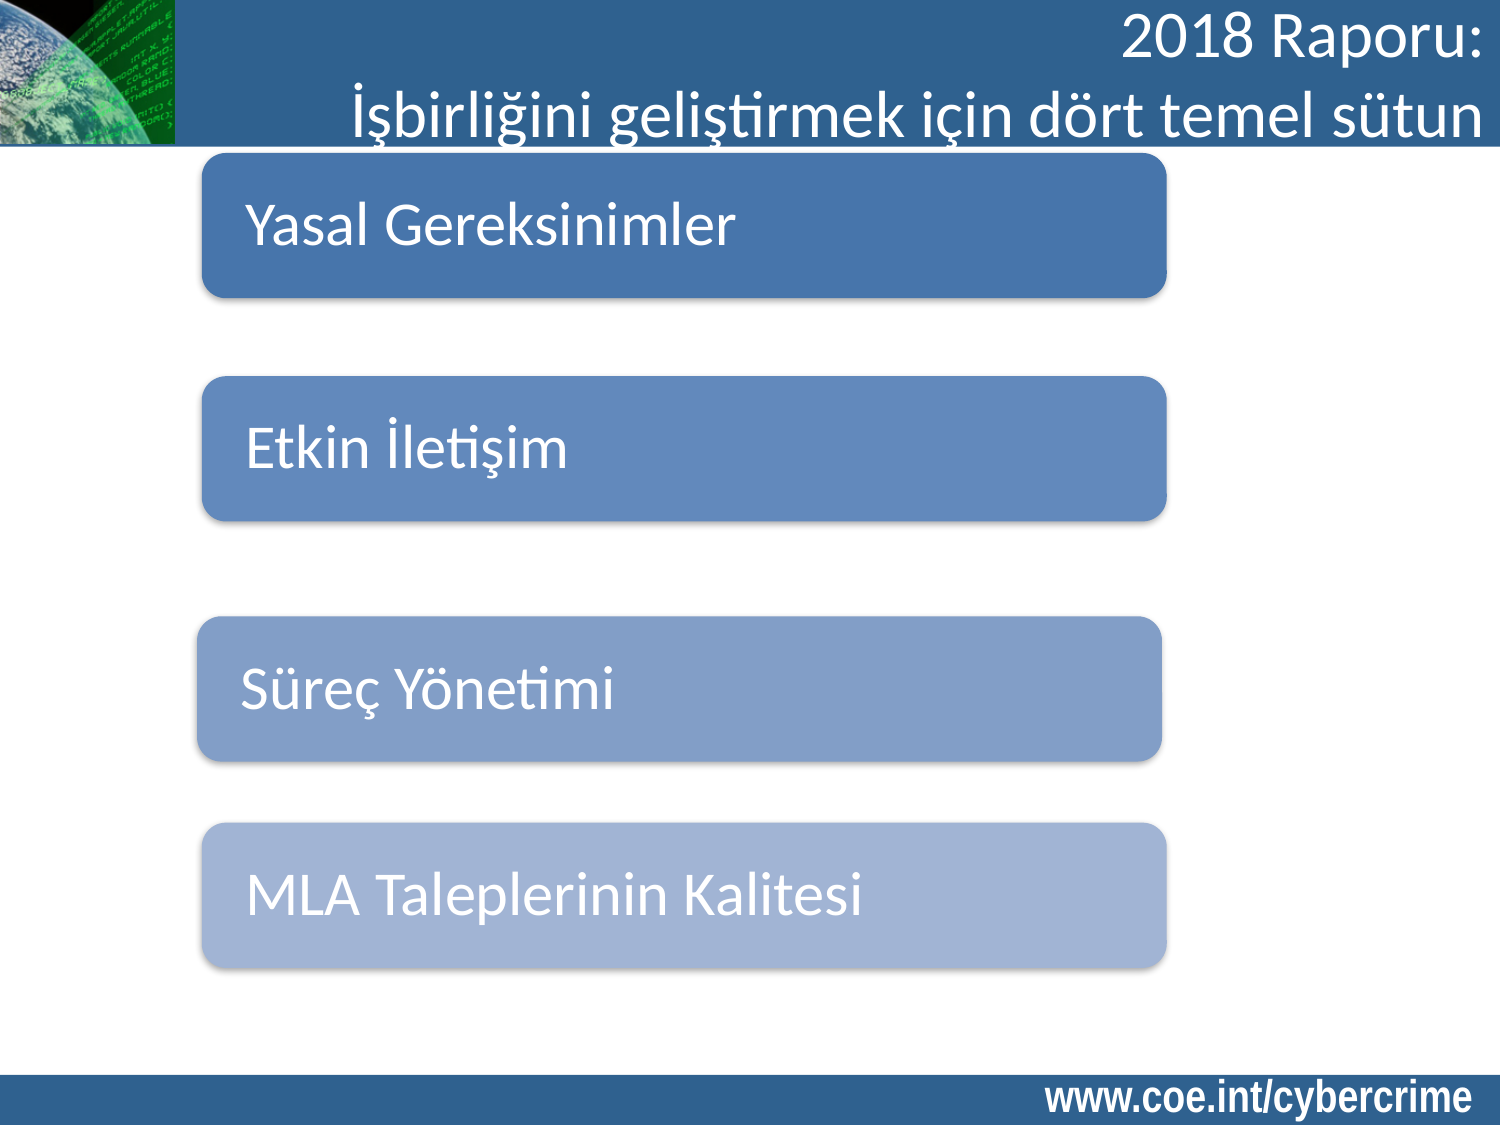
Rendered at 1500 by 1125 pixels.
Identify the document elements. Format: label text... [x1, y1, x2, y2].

picture [0, 0, 175, 144]
text_box [0, 1073, 1030, 1125]
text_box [132, 150, 1500, 1022]
text_box www.coe.int/cybercrime [1030, 1059, 1500, 1125]
text_box 2018 Raporu: İşbirliğini geliştirmek için dört temel sütun [178, 0, 1500, 149]
